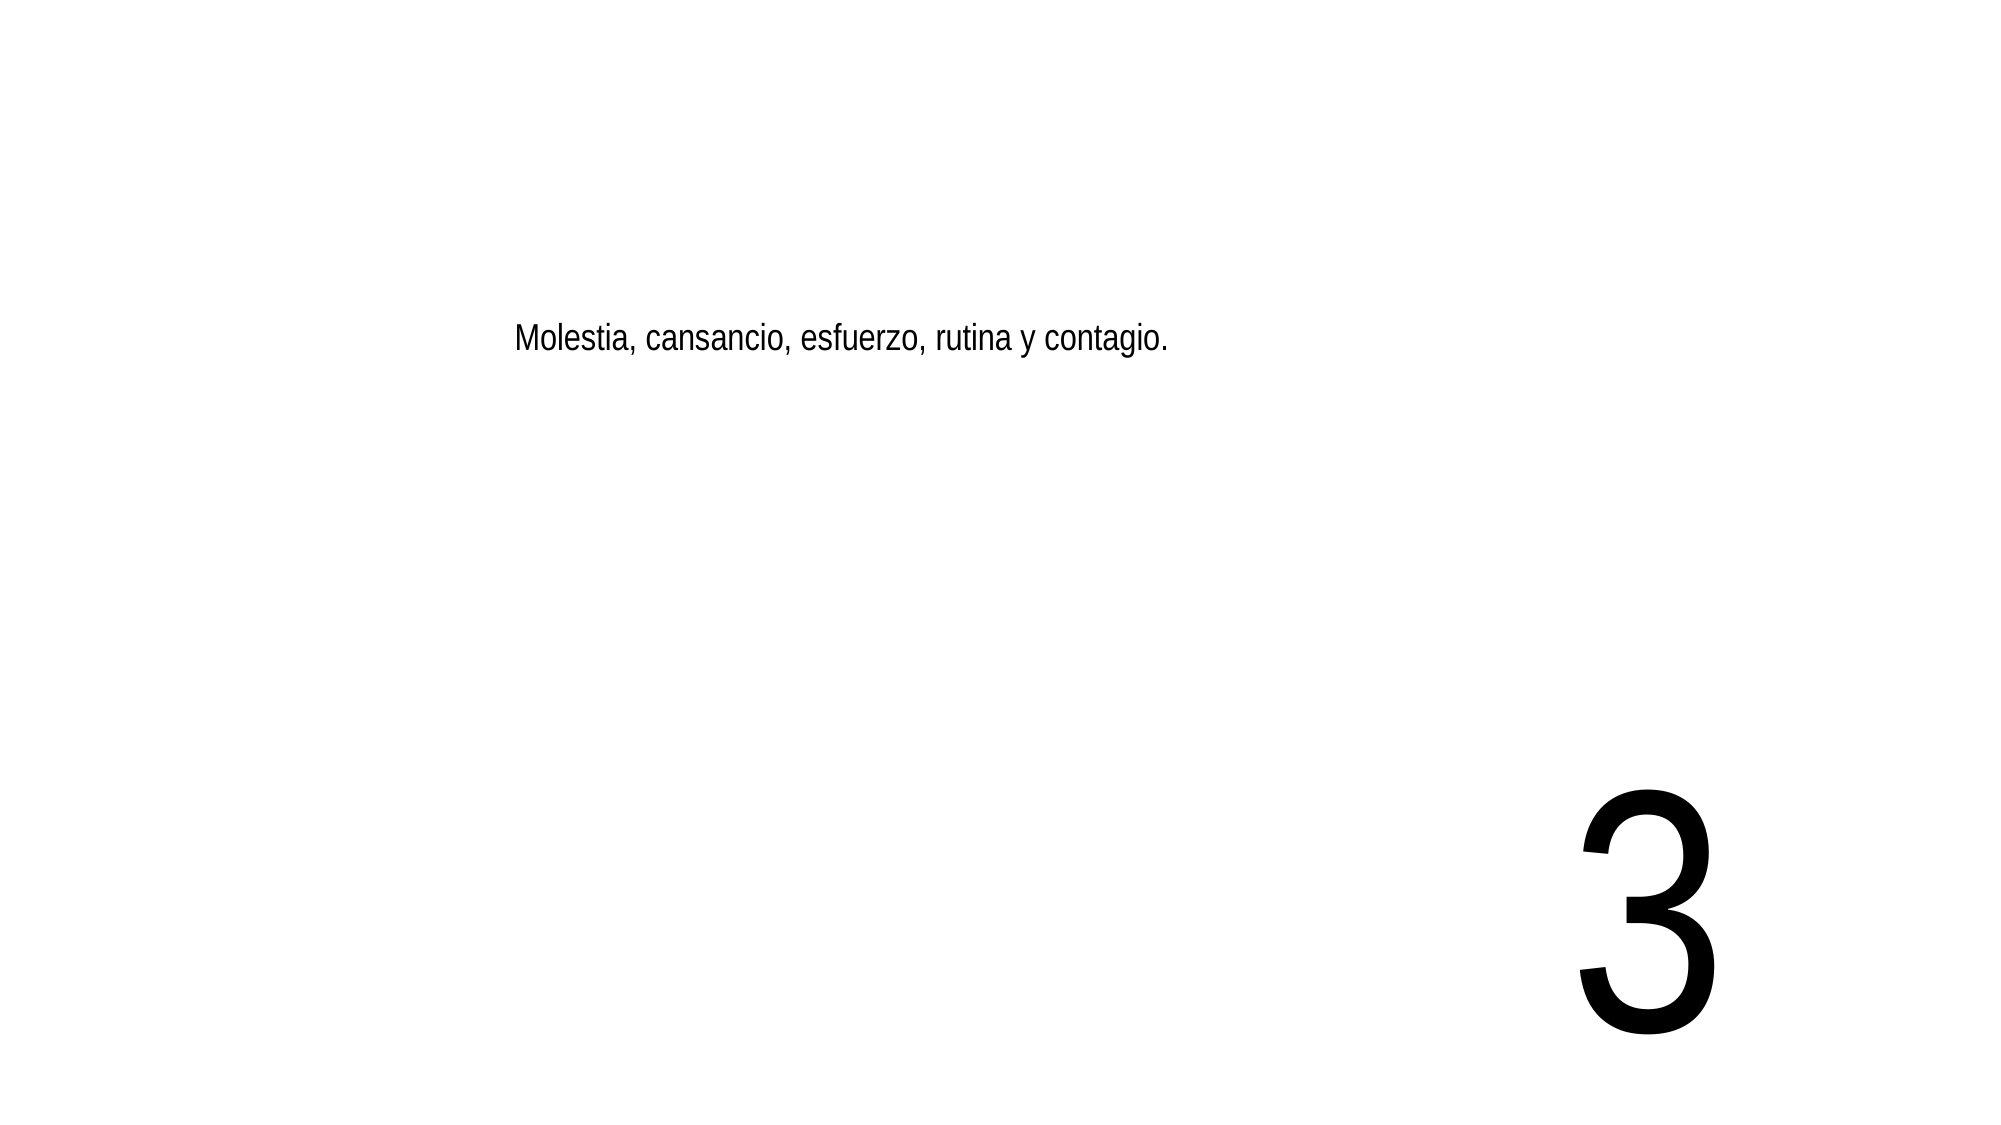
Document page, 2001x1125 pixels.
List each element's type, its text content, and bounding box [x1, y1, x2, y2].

text_box Molestia, cansancio, esfuerzo, rutina y contagio. [499, 305, 1500, 366]
text_box 3 [1428, 678, 1870, 1109]
